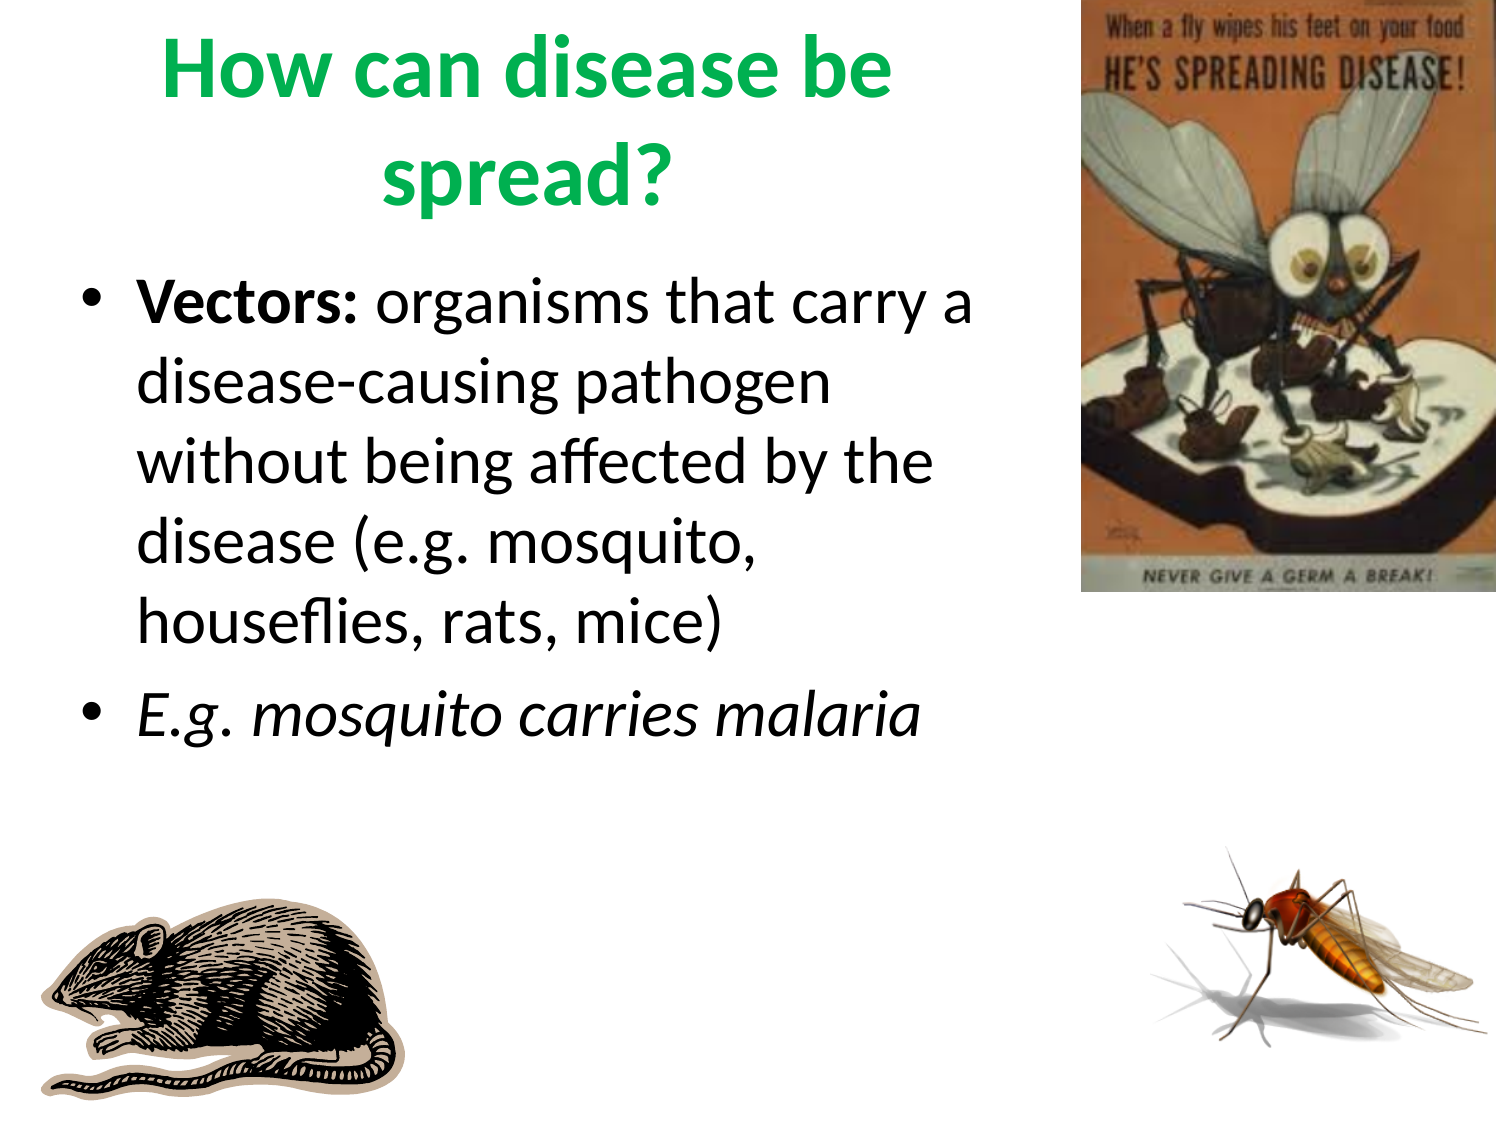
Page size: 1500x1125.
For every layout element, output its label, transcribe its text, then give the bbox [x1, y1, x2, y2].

picture [1150, 776, 1500, 1125]
picture [1081, 0, 1497, 592]
picture [29, 897, 420, 1105]
title How can disease be spread? [0, 0, 1058, 232]
list Vectors: organisms that carry a disease-causing pathogen without being affected by the disease (e.g. mosquito, houseflies, rats, mice) E.g. mosquito carries malaria [64, 248, 1046, 1100]
